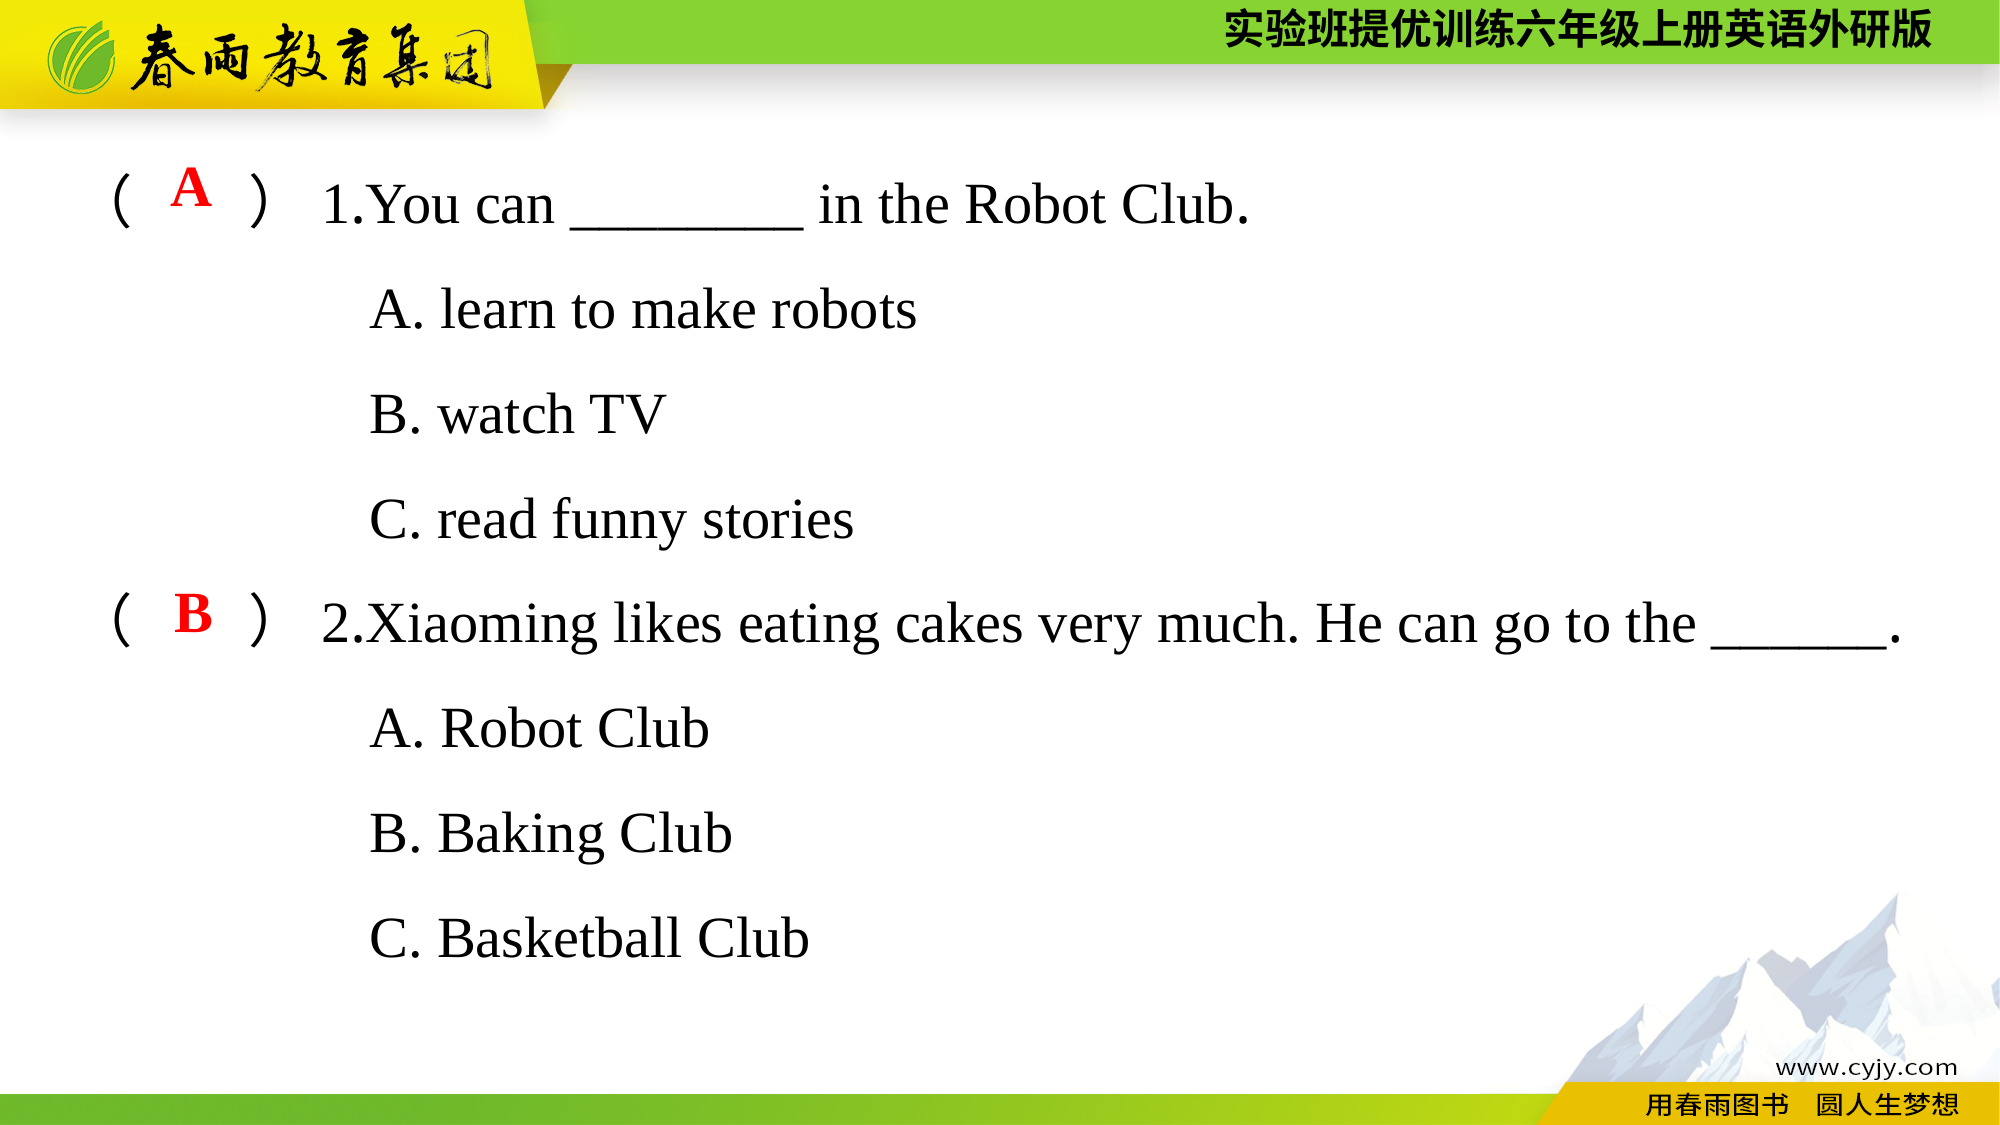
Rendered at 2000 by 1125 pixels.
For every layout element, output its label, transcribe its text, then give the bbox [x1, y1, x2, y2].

text_box A [156, 140, 228, 226]
list （ ）1.You can ________ in the Robot Club. A. learn to make robots B. watch TV C. read funny stories （ ）2.Xiaoming likes eating cakes very much. He can go to the ______. A. Robot Club B. Baking Club C. Basketball Club [59, 122, 1944, 986]
text_box B [160, 566, 229, 652]
picture [0, 0, 2000, 1125]
